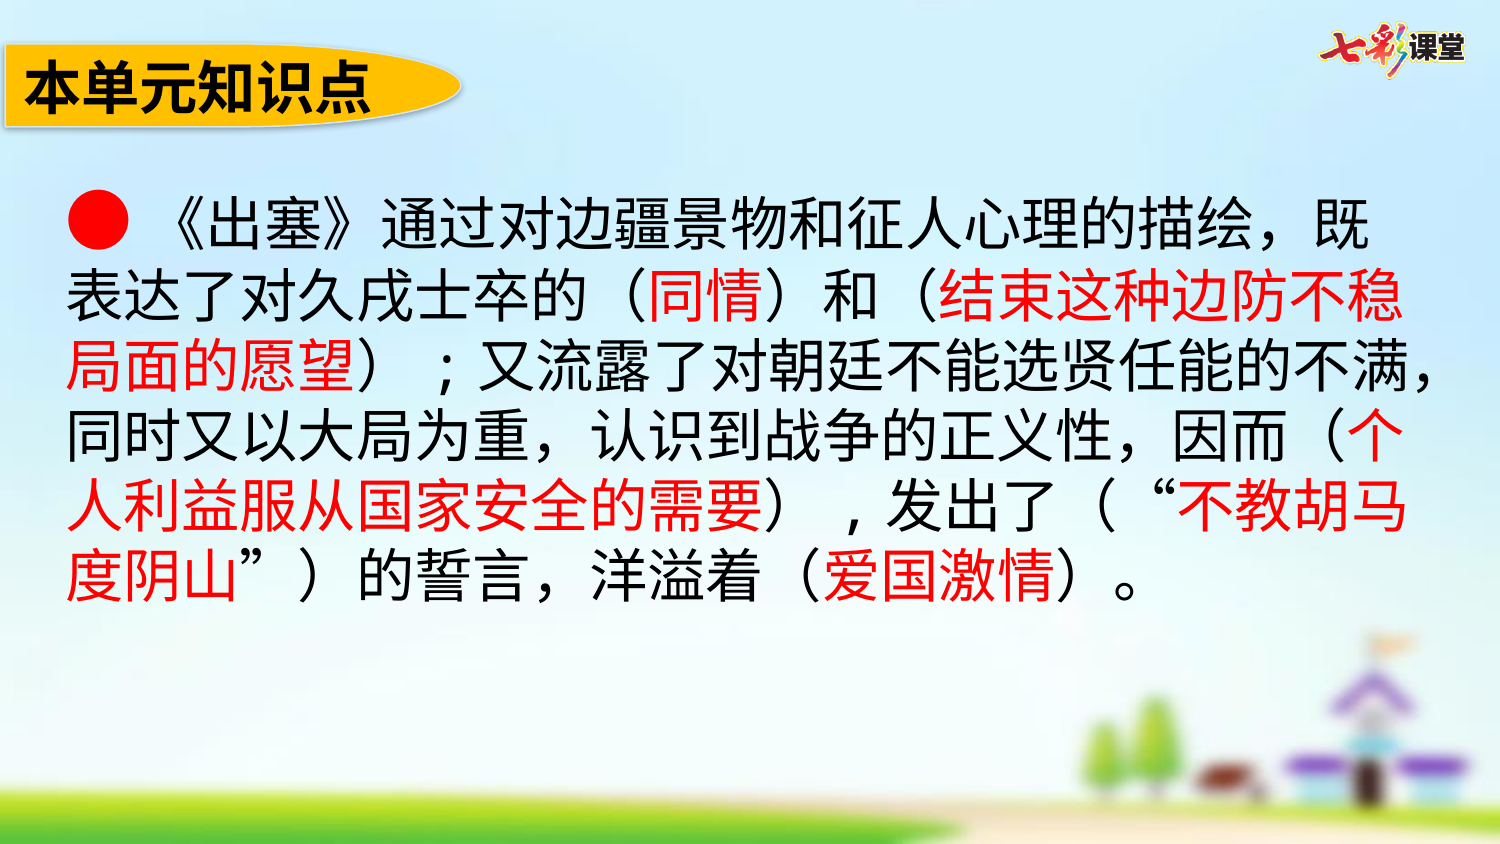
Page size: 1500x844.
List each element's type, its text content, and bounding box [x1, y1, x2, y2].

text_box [0, 43, 462, 128]
picture [0, 0, 1500, 844]
text_box ●《出塞》通过对边疆景物和征人心理的描绘，既表达了对久戌士卒的（同情）和（结束这种边防不稳局面的愿望）;又流露了对朝廷不能选贤任能的不满，同时又以大局为重，认识到战争的正义性，因而（个人利益服从国家安全的需要）,发出了（“不教胡马度阴山”）的誓言，洋溢着（爱国激情）。 [50, 171, 1436, 616]
